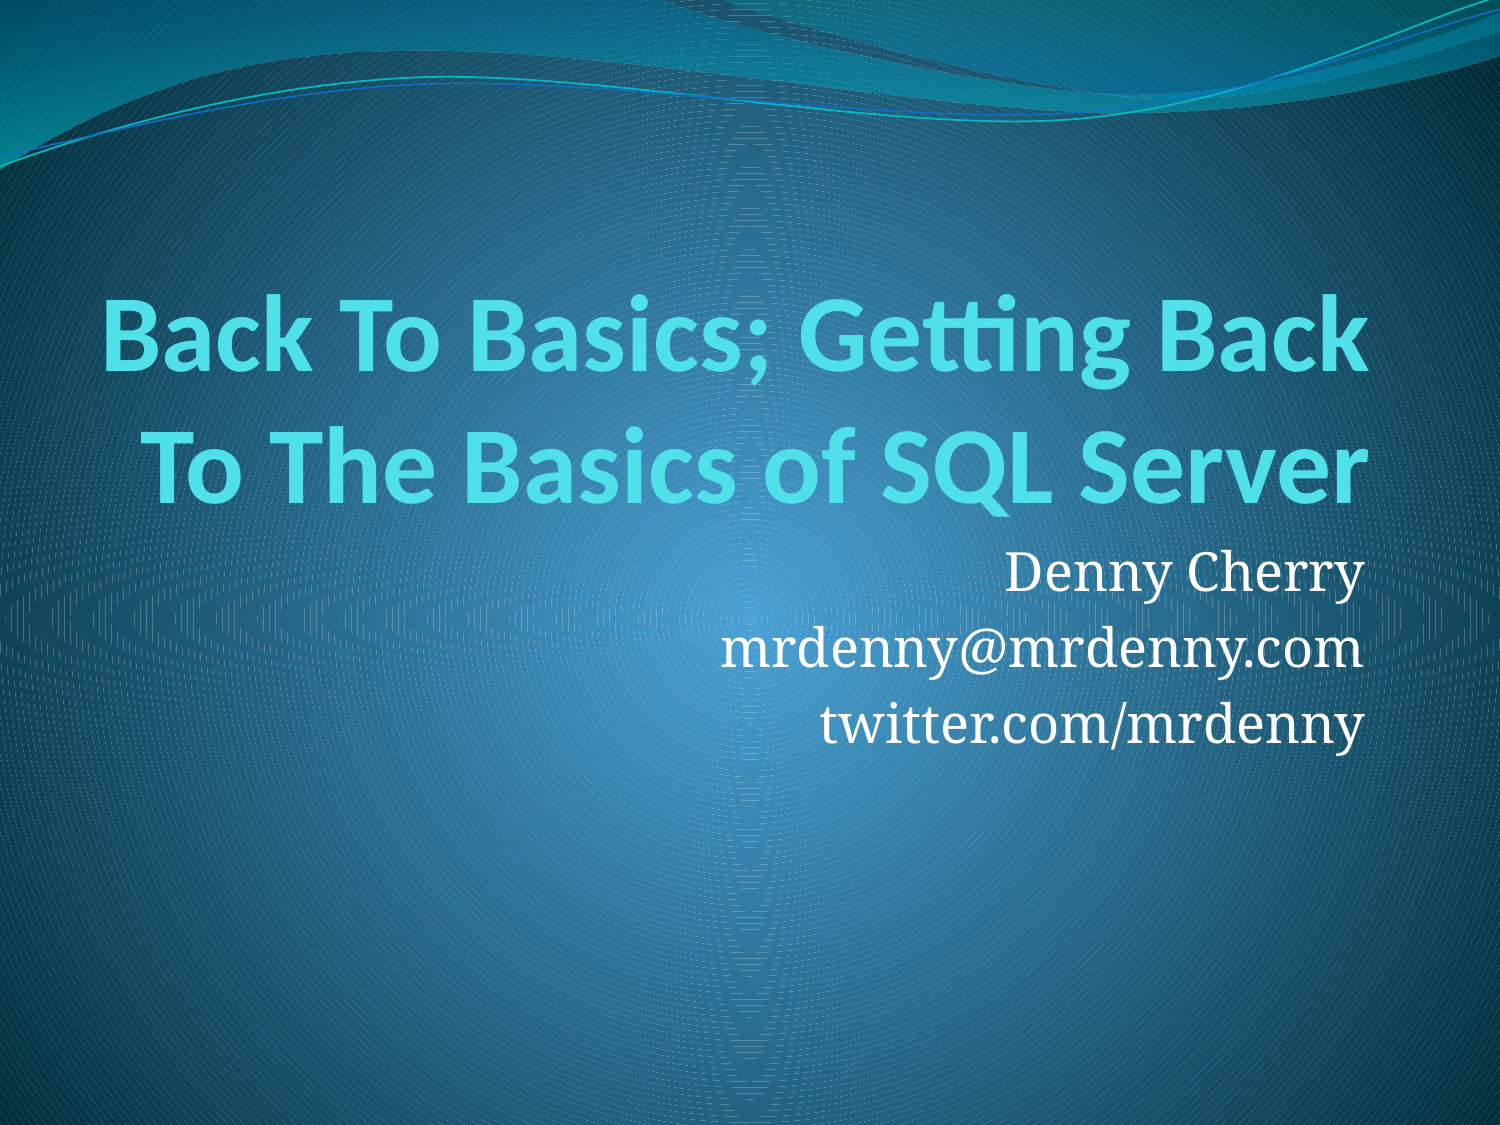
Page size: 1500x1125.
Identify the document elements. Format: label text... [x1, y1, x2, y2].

subtitle Denny Cherry mrdenny@mrdenny.com twitter.com/mrdenny [87, 529, 1376, 818]
title Back To Basics; Getting Back To The Basics of SQL Server [87, 224, 1376, 525]
